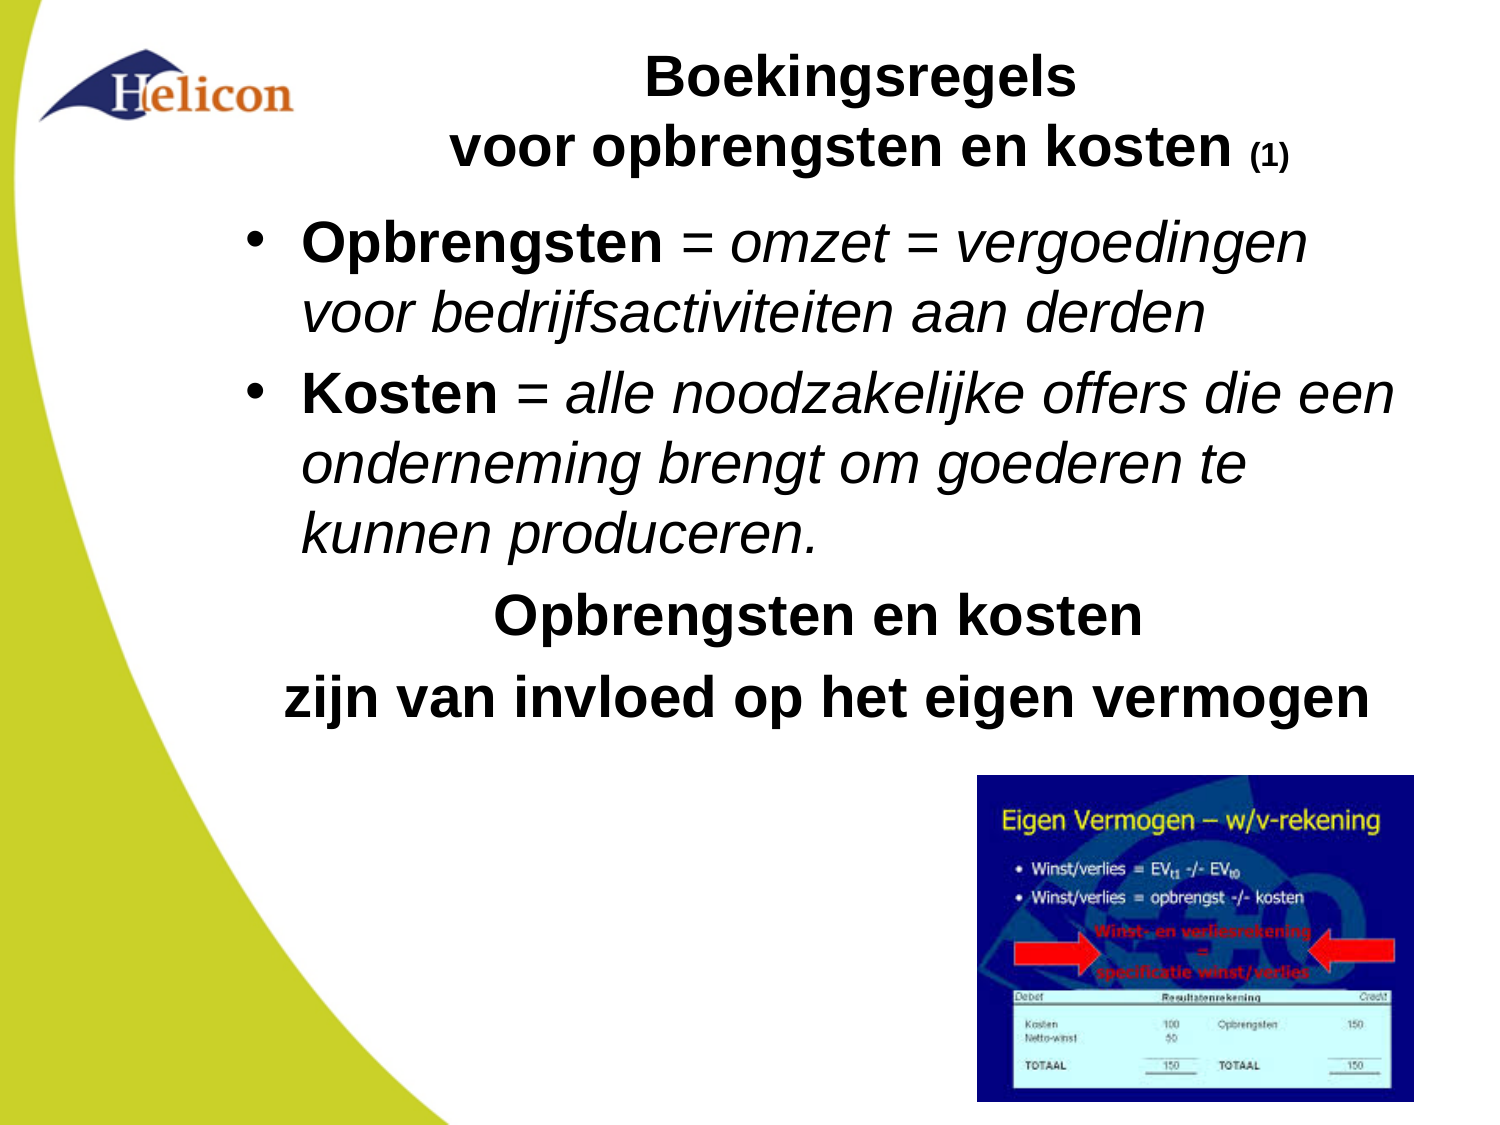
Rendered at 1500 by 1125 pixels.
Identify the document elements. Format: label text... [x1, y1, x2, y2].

list Opbrengsten = omzet = vergoedingen voor bedrijfsactiviteiten aan derden Kosten = alle noodzakelijke offers die een onderneming brengt om goederen te kunnen produceren. Opbrengsten en kosten zijn van invloed op het eigen vermogen [230, 196, 1425, 1005]
title Boekingsregels voor opbrengsten en kosten (1) [324, 54, 1415, 161]
picture [0, 0, 1500, 1125]
